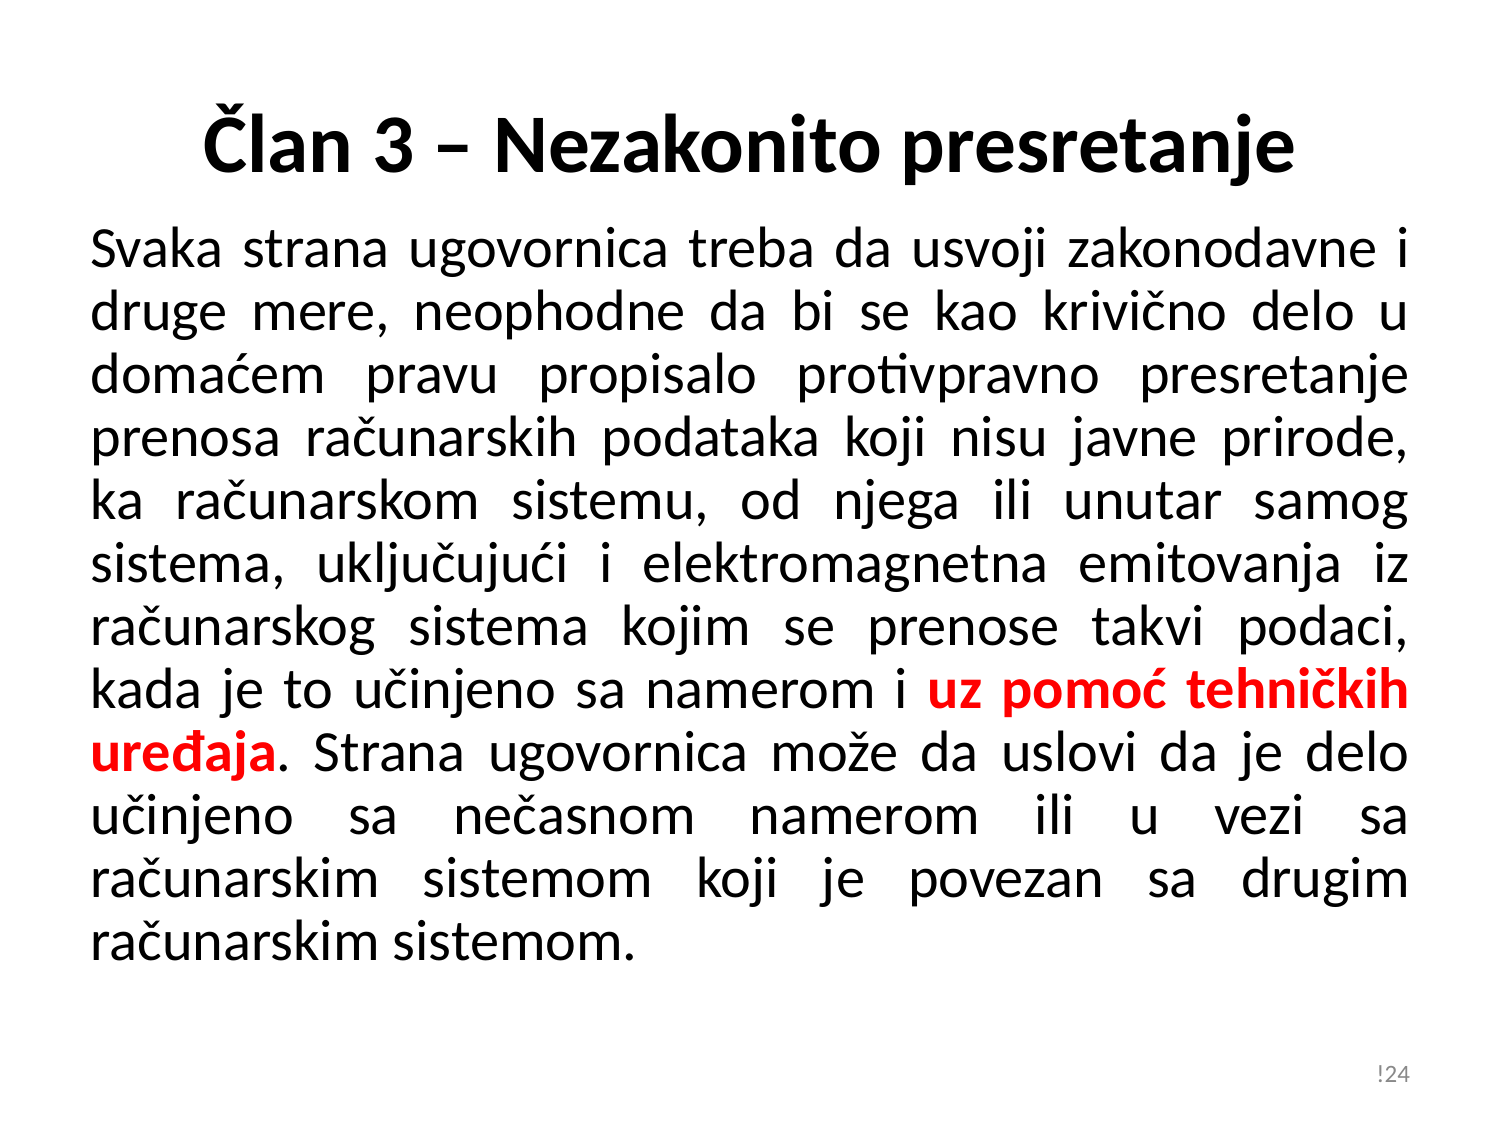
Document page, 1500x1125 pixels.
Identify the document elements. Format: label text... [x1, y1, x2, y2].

list Svaka strana ugovornica treba da usvoji zakonodavne i druge mere, neophodne da bi se kao krivično delo u domaćem pravu propisalo protivpravno presretanje prenosa računarskih podataka koji nisu javne prirode, ka računarskom sistemu, od njega ili unutar samog sistema, uključujući i elektromagnetna emitovanja iz računarskog sistema kojim se prenose takvi podaci, kada je to učinjeno sa namerom i uz pomoć tehničkih uređaja. Strana ugovornica može da uslovi da je delo učinjeno sa nečasnom namerom ili u vezi sa računarskim sistemom koji je povezan sa drugim računarskim sistemom. [74, 209, 1426, 953]
title Član 3 – Nezakonito presretanje [74, 44, 1426, 209]
slide_number !24 [1074, 1042, 1425, 1103]
